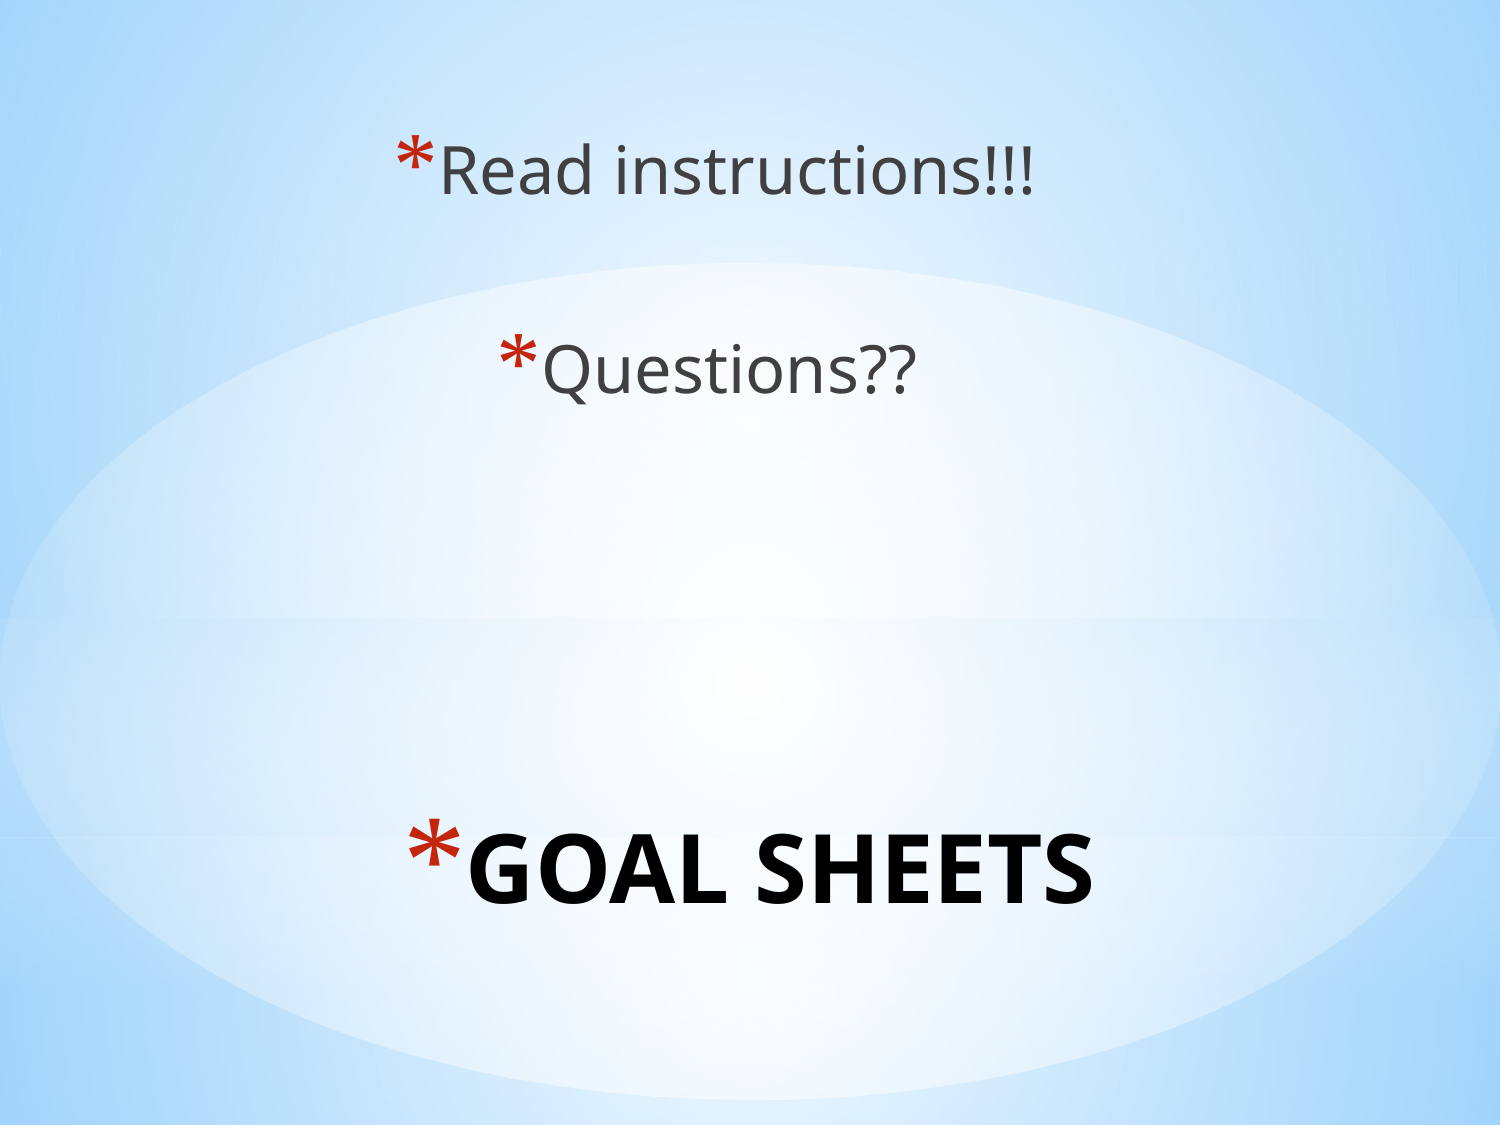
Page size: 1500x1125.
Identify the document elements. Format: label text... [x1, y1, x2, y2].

title GOAL SHEETS [0, 800, 1500, 988]
list Read instructions!!! Questions?? [187, 120, 1238, 690]
